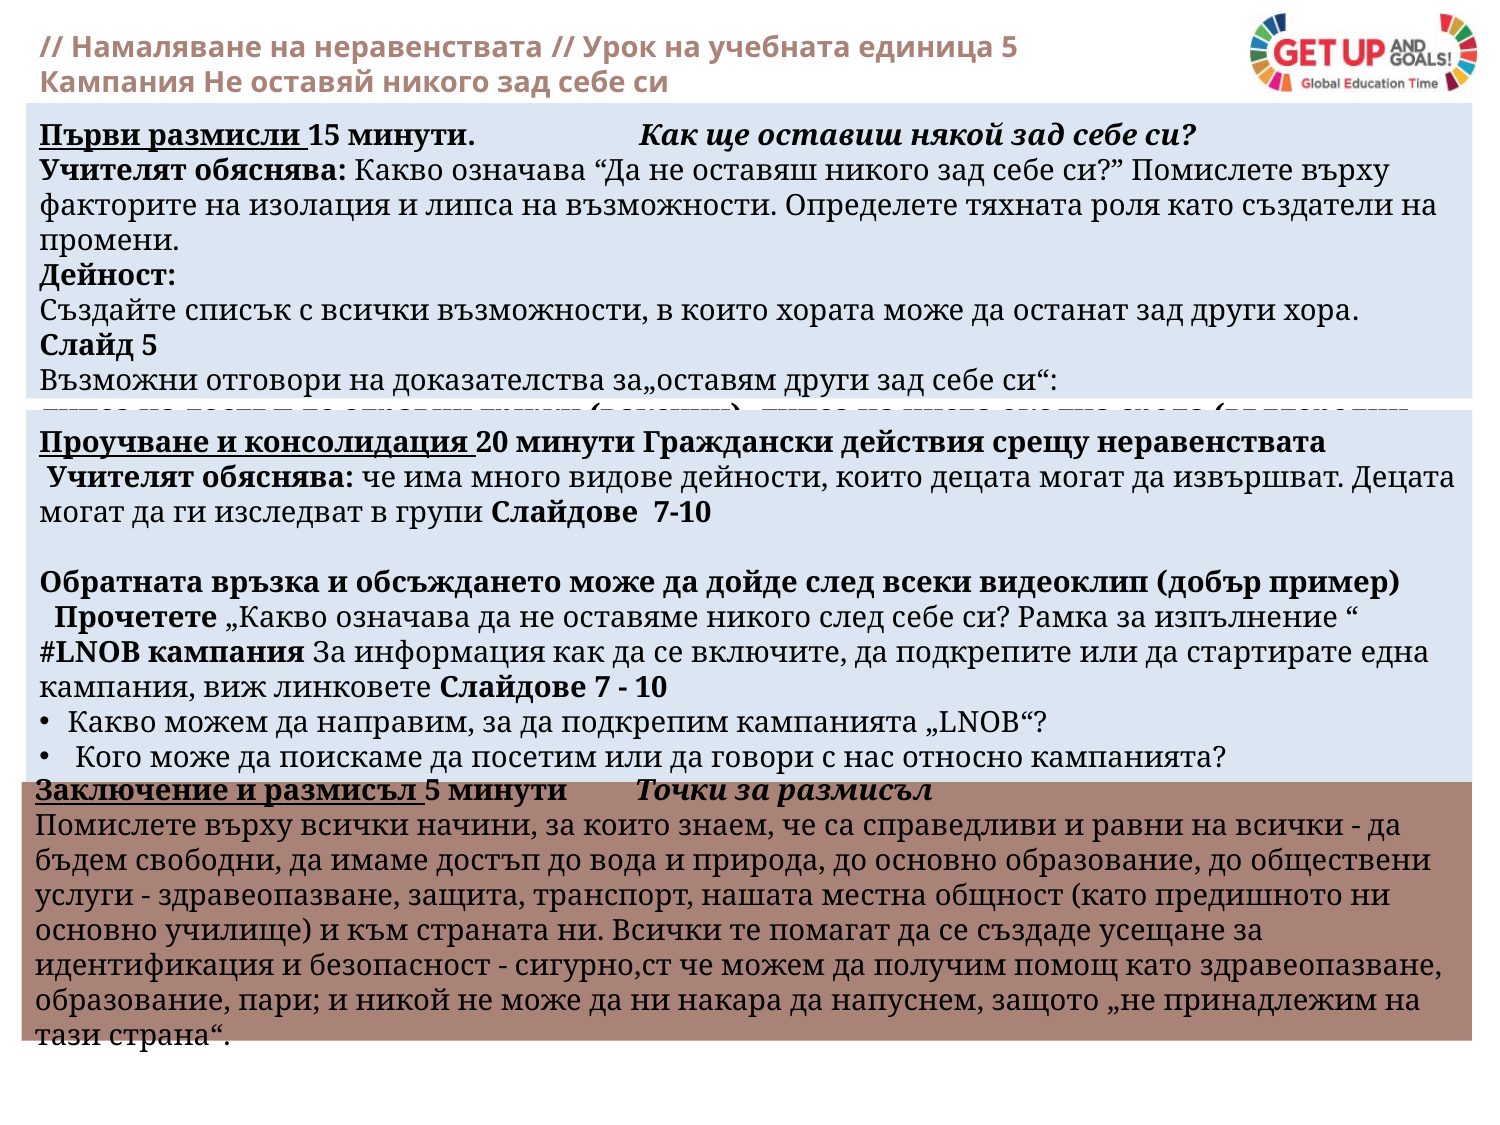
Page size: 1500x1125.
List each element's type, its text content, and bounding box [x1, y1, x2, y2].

text_box Първи размисли 15 минути. Как ще оставиш някой зад себе си? Учителят обяснява: Какво означава “Да не оставяш никого зад себе си?” Помислете върху факторите на изолация и липса на възможности. Определете тяхната роля като създатели на промени. Дейност: Създайте списък с всички възможности, в които хората може да останат зад други хора. Слайд 5 Възможни отговори на доказателства за„оставям други зад себе си“: липса на достъп до здравни грижи (ваксини), липса на чиста околна среда (въглеродни емисии), липса на образование, липса на социални услуги и т.н. [26, 103, 1473, 399]
text_box Заключение и размисъл 5 минути Точки за размисъл Помислете върху всички начини, за които знаем, че са справедливи и равни на всички - да бъдем свободни, да имаме достъп до вода и природа, до основно образование, до обществени услуги - здравеопазване, защита, транспорт, нашата местна общност (като предишното ни основно училище) и към страната ни. Всички те помагат да се създаде усещане за идентификация и безопасност - сигурно,ст че можем да получим помощ като здравеопазване, образование, пари; и никой не може да ни накара да напуснем, защото „не принадлежим на тази страна“. [21, 782, 1472, 1041]
text_box Проучване и консолидация 20 минути Граждански действия срещу неравенствата Учителят обяснява: че има много видове дейности, които децата могат да извършват. Децата могат да ги изследват в групи Слайдове 7-10 Обратната връзка и обсъждането може да дойде след всеки видеоклип (добър пример) Прочетете „Какво означава да не оставяме никого след себе си? Рамка за изпълнение “ #LNOB кампания За информация как да се включите, да подкрепите или да стартирате една кампания, виж линковете Слайдове 7 - 10 Какво можем да направим, за да подкрепим кампанията „LNOB“? Кого може да поискаме да посетим или да говори с нас относно кампанията? [26, 410, 1473, 783]
picture [1250, 13, 1478, 92]
text_box // Намаляване на неравенствата // Урок на учебната единица 5 Кампания Не оставяй никого зад себе си [26, 15, 1234, 102]
